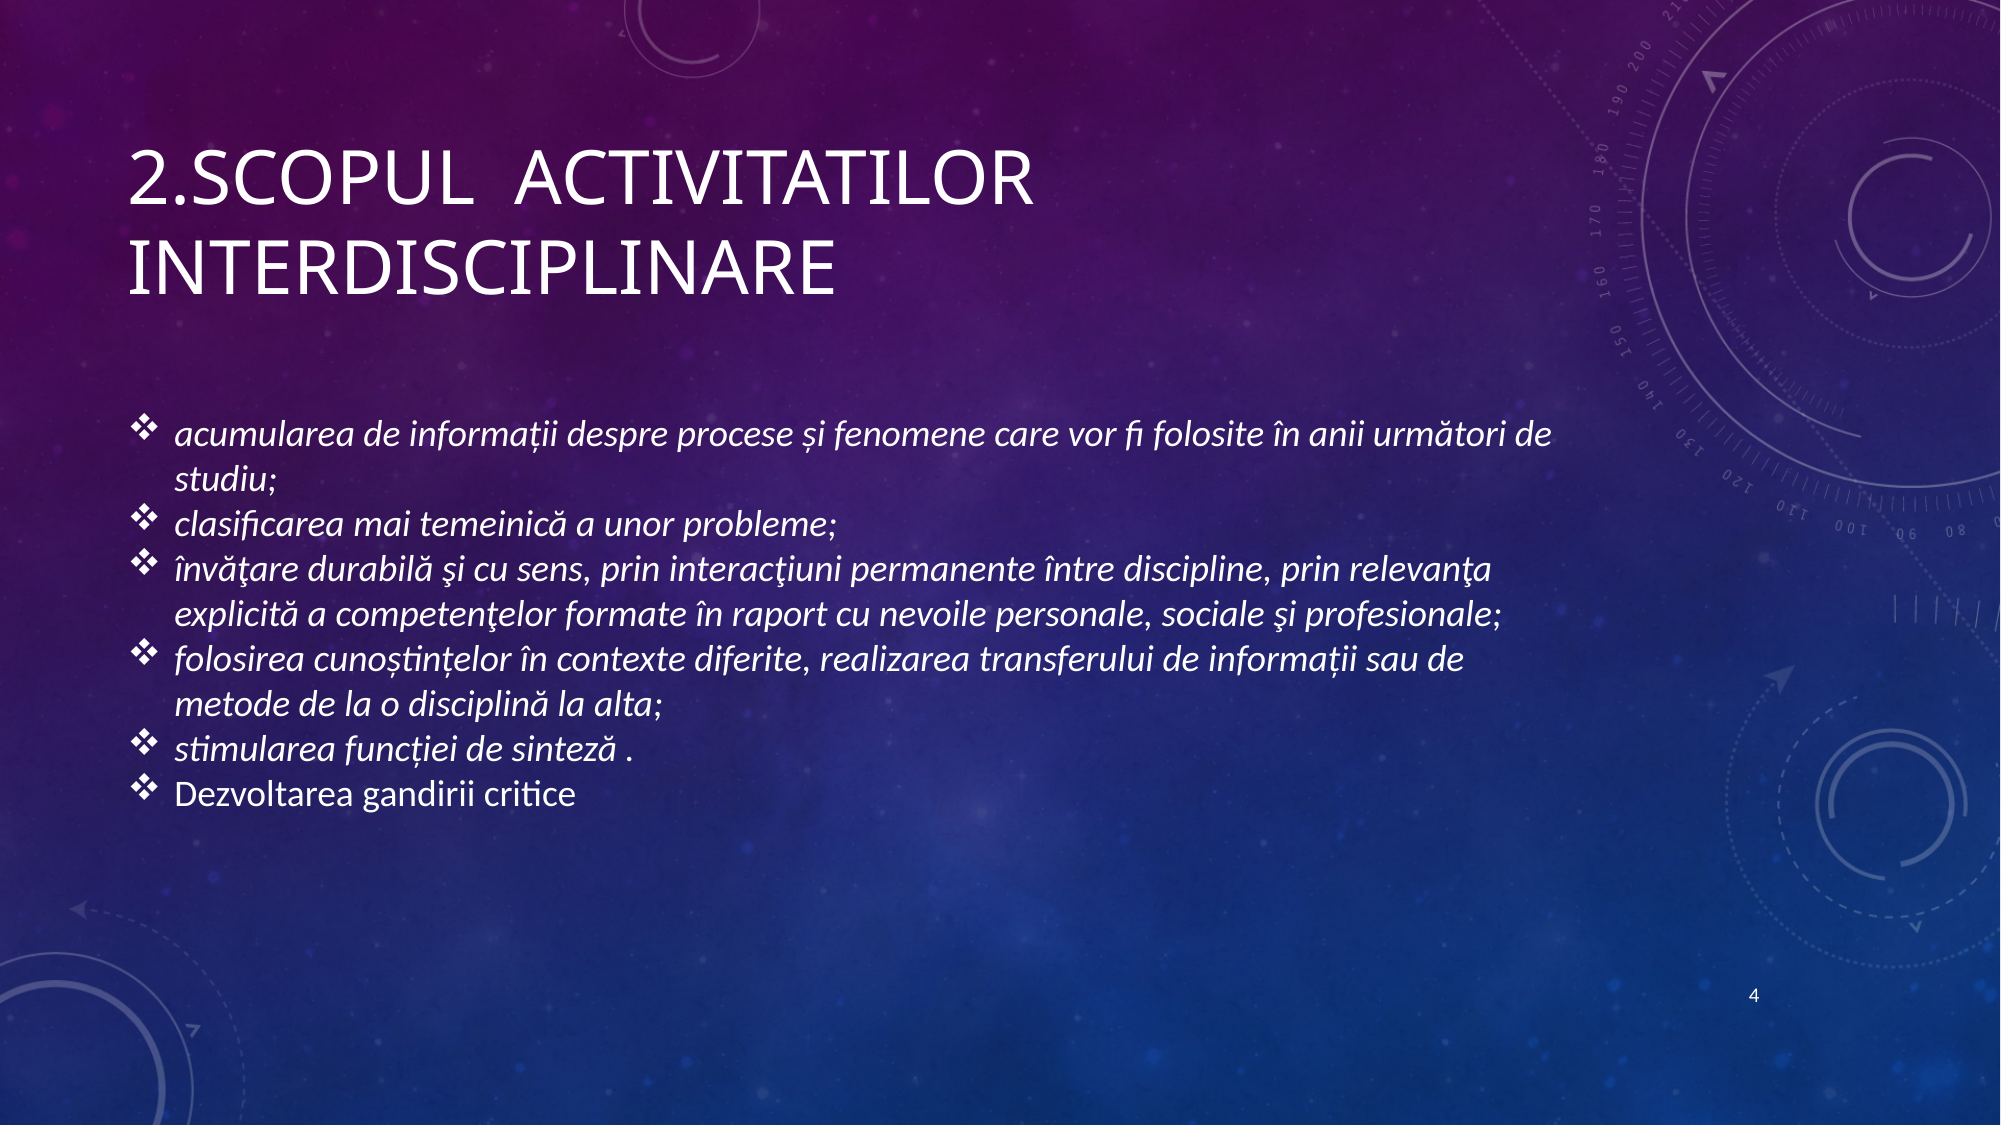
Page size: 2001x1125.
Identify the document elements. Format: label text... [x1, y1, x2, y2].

title 2.scopul activitatilor interdisciplinare [112, 99, 1775, 339]
slide_number 4 [1684, 963, 1775, 1025]
text_box acumularea de informaţii despre procese şi fenomene care vor fi folosite în anii următori de studiu; clasificarea mai temeinică a unor probleme; învăţare durabilă şi cu sens, prin interacţiuni permanente între discipline, prin relevanţa explicită a competenţelor formate în raport cu nevoile personale, sociale şi profesionale; folosirea cunoştinţelor în contexte diferite, realizarea transferului de informaţii sau de metode de la o disciplină la alta; stimularea funcţiei de sinteză . Dezvoltarea gandirii critice [112, 401, 1587, 822]
picture [0, 0, 2001, 1125]
